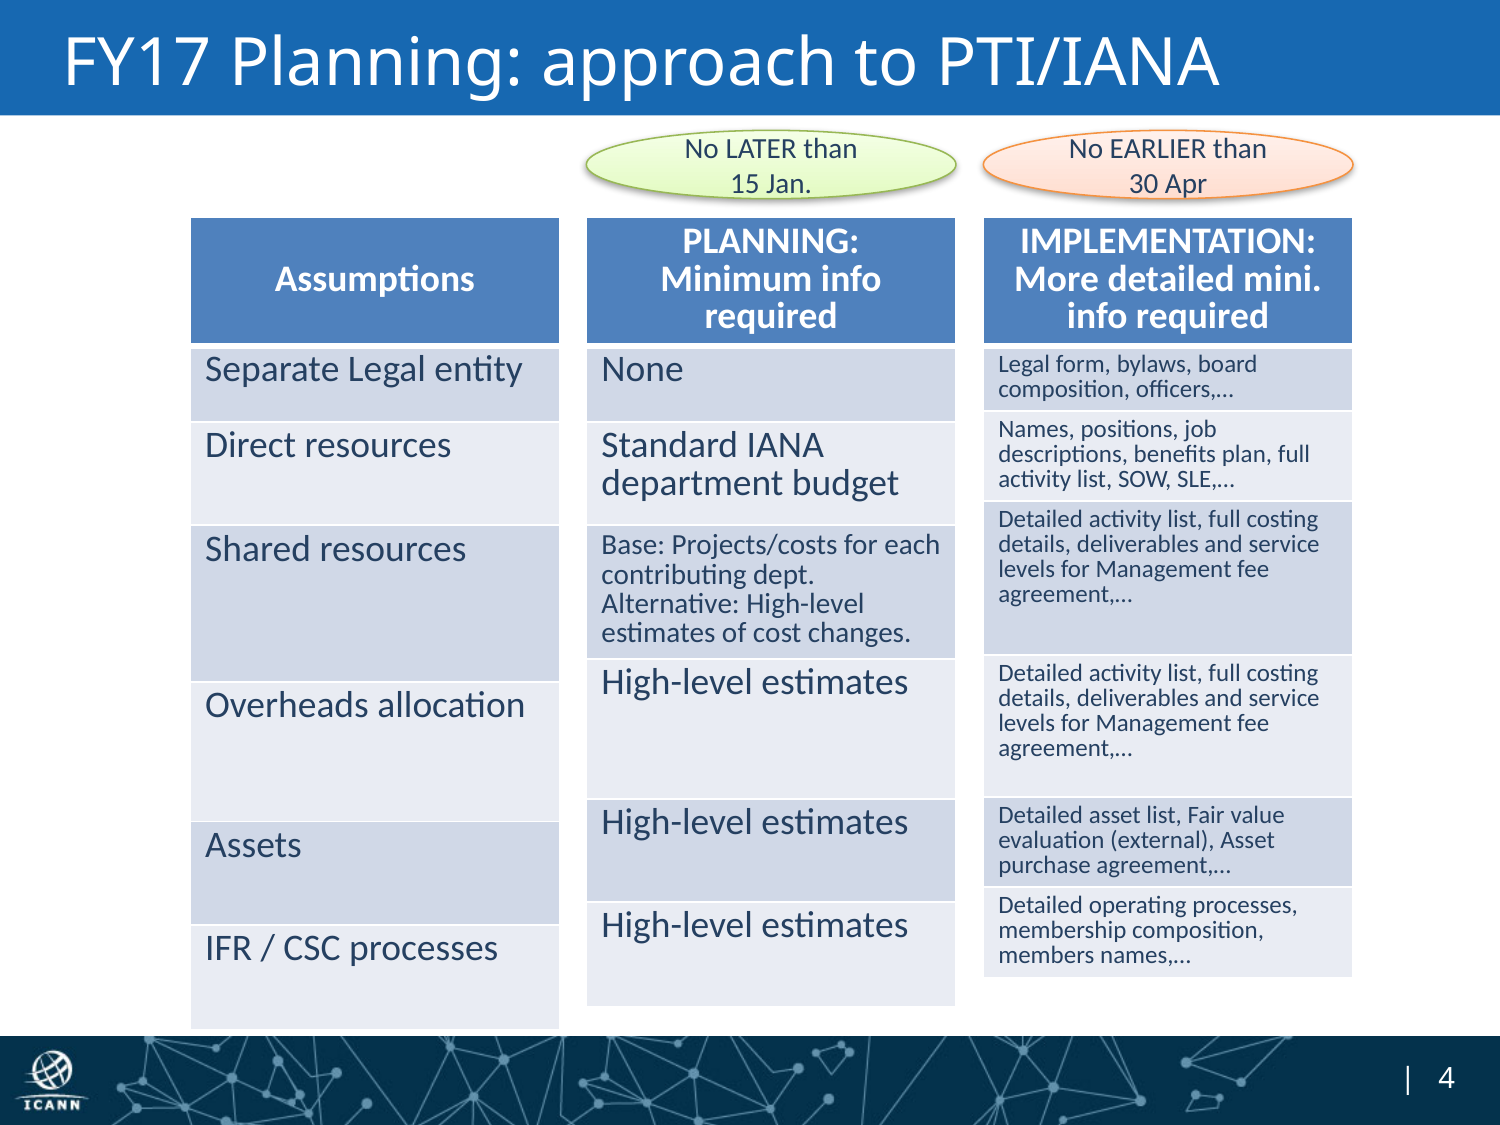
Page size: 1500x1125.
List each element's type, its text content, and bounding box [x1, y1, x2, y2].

table_cell Direct resources [191, 423, 559, 524]
table_cell High-level estimates [587, 903, 955, 1006]
table_cell Detailed asset list, Fair value evaluation (external), Asset purchase agreement,… [984, 798, 1352, 886]
table_cell Assets [191, 822, 559, 924]
table_cell Detailed activity list, full costing details, deliverables and service levels for Management fee agreement,… [984, 502, 1352, 654]
table_cell High-level estimates [587, 660, 955, 798]
table_cell Legal form, bylaws, board composition, officers,… [984, 349, 1352, 410]
picture [0, 1036, 1500, 1125]
table_cell Standard IANA department budget [587, 423, 955, 524]
text_box No EARLIER than 30 Apr [982, 129, 1354, 200]
text_box No LATER than 15 Jan. [585, 129, 957, 200]
table_header IMPLEMENTATION: More detailed mini. info required [984, 218, 1352, 343]
table_cell Base: Projects/costs for each contributing dept. Alternative: High-level estimates of cost changes. [587, 526, 955, 658]
table_header Assumptions [191, 218, 559, 343]
table_cell Shared resources [191, 526, 559, 681]
table_cell Names, positions, job descriptions, benefits plan, full activity list, SOW, SLE,… [984, 412, 1352, 500]
table_cell Separate Legal entity [191, 349, 559, 421]
table_cell Detailed operating processes, membership composition, members names,… [984, 888, 1352, 977]
table_cell Detailed activity list, full costing details, deliverables and service levels for Management fee agreement,… [984, 656, 1352, 796]
title FY17 Planning: approach to PTI/IANA [0, 0, 1500, 116]
table_cell None [587, 349, 955, 421]
table_cell IFR / CSC processes [191, 926, 559, 1029]
table_cell Overheads allocation [191, 683, 559, 821]
table_cell High-level estimates [587, 800, 955, 901]
table_header PLANNING: Minimum info required [587, 218, 955, 343]
